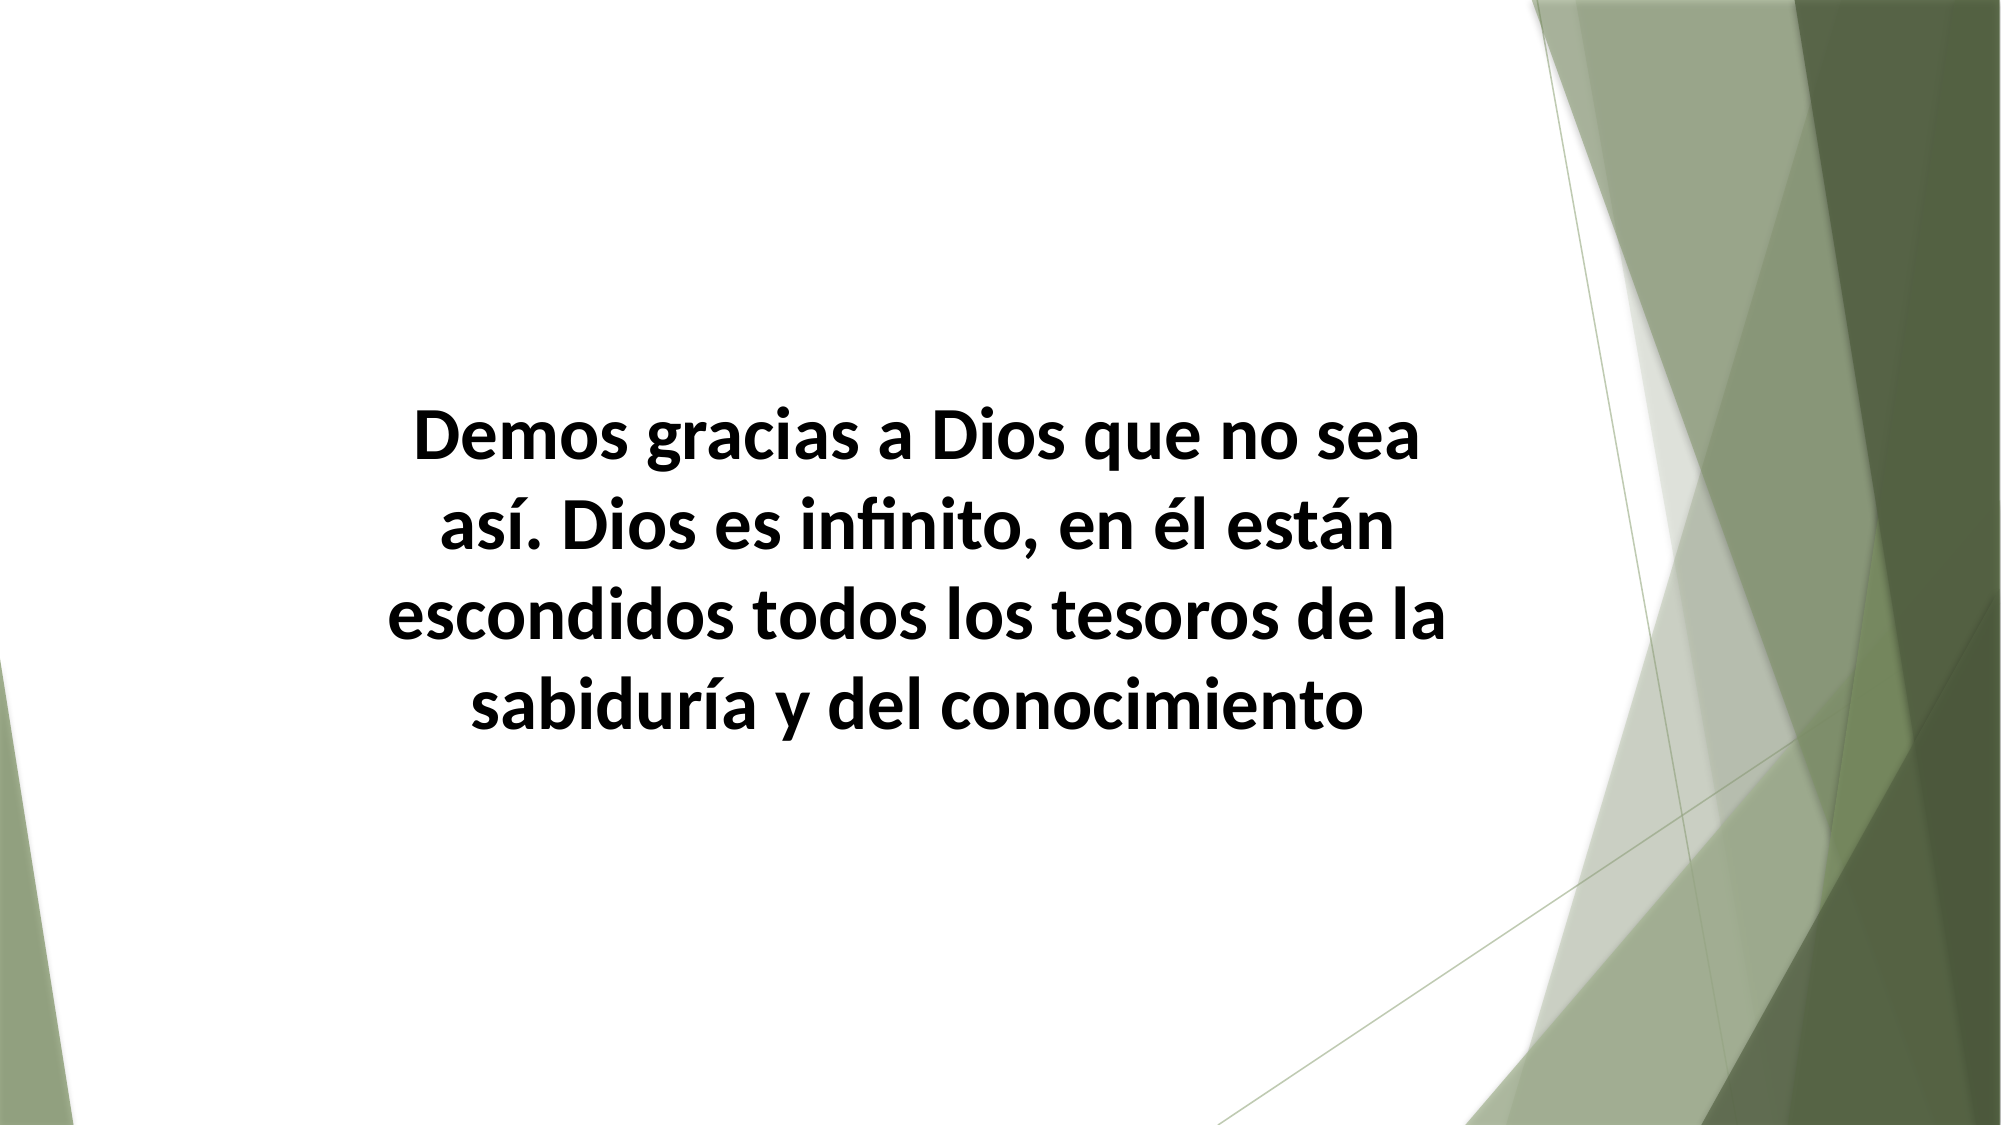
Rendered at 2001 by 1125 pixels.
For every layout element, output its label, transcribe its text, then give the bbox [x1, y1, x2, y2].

text_box Demos gracias a Dios que no sea así. Dios es infinito, en él están escondidos todos los tesoros de la sabiduría y del conocimiento [367, 376, 1469, 752]
